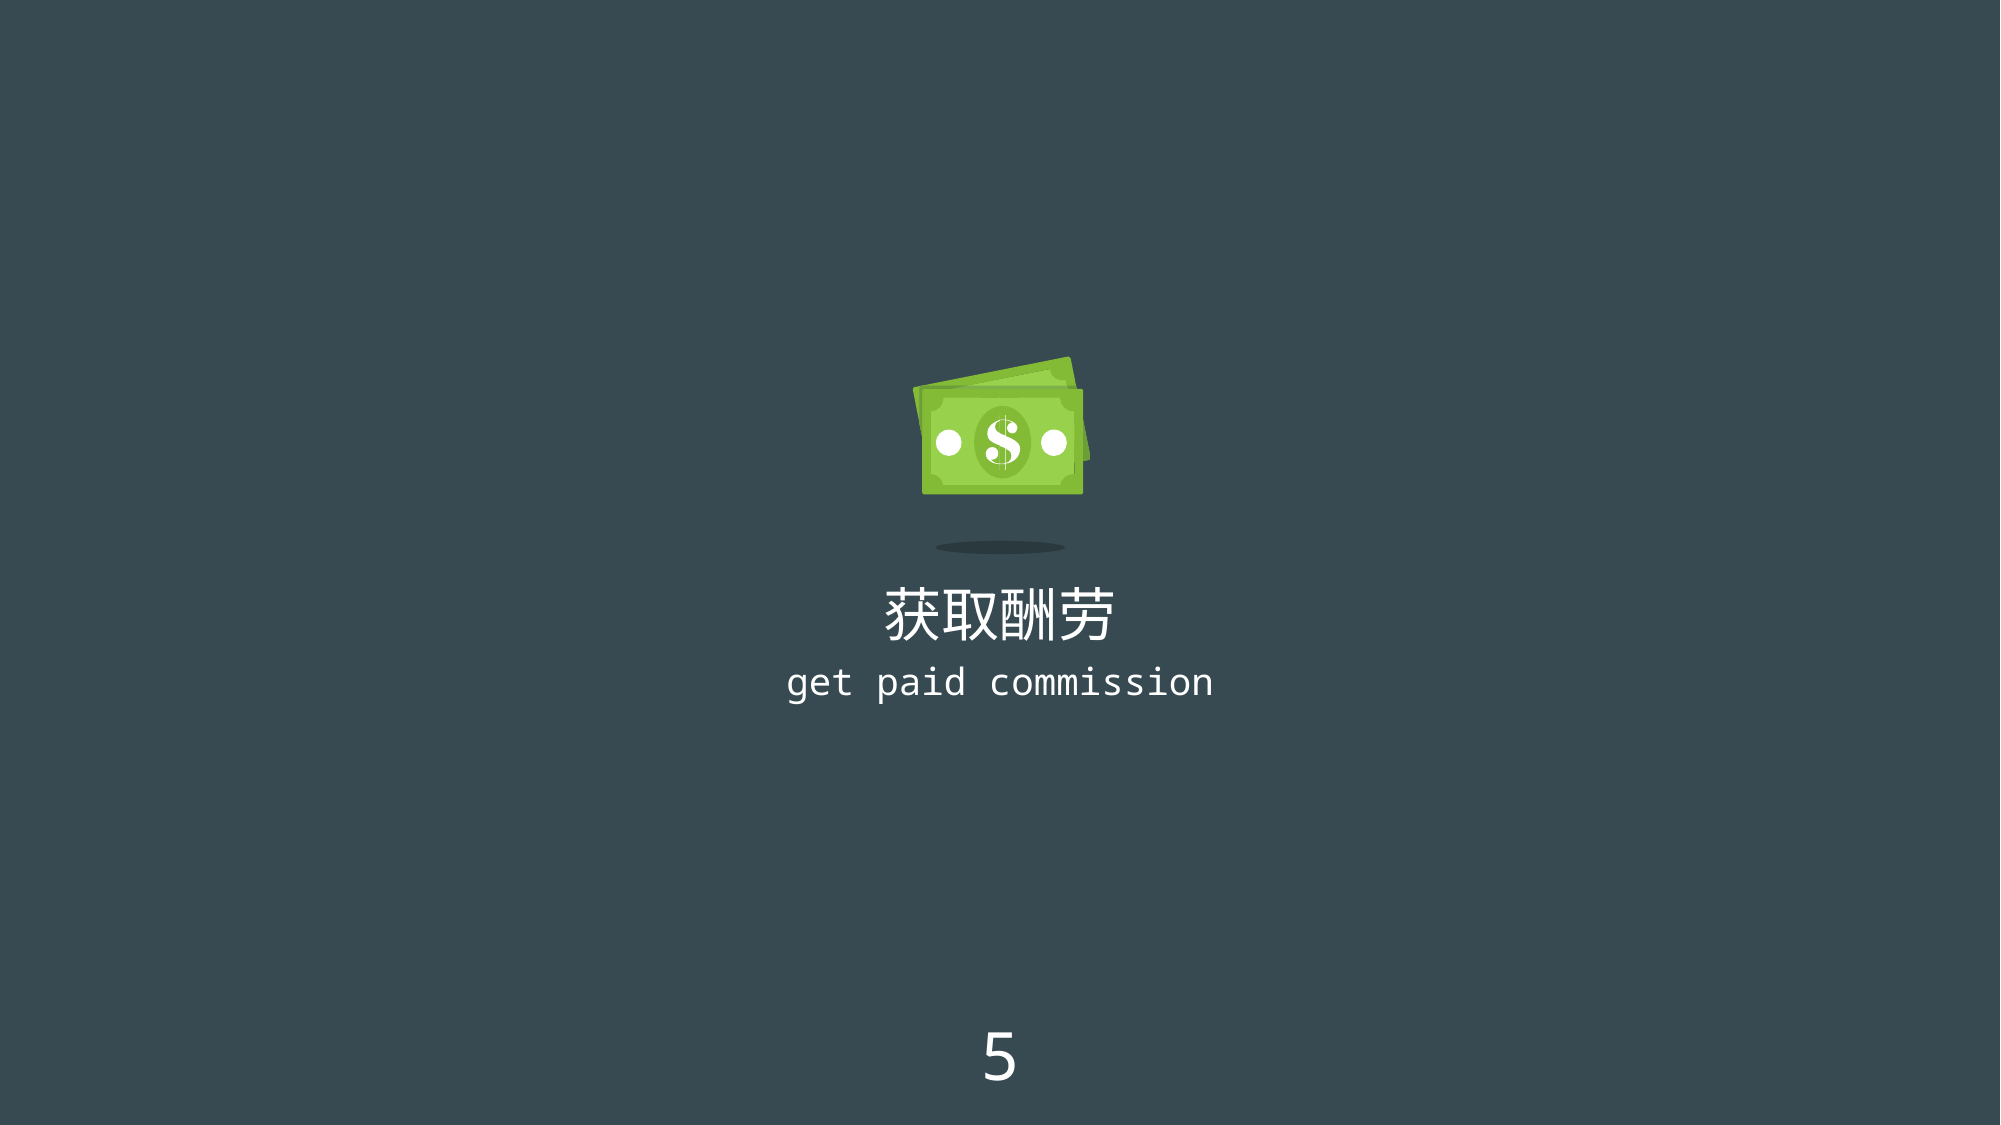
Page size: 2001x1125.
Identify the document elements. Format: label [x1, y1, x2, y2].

text_box [925, 1006, 1032, 1117]
text_box [818, 356, 1181, 711]
